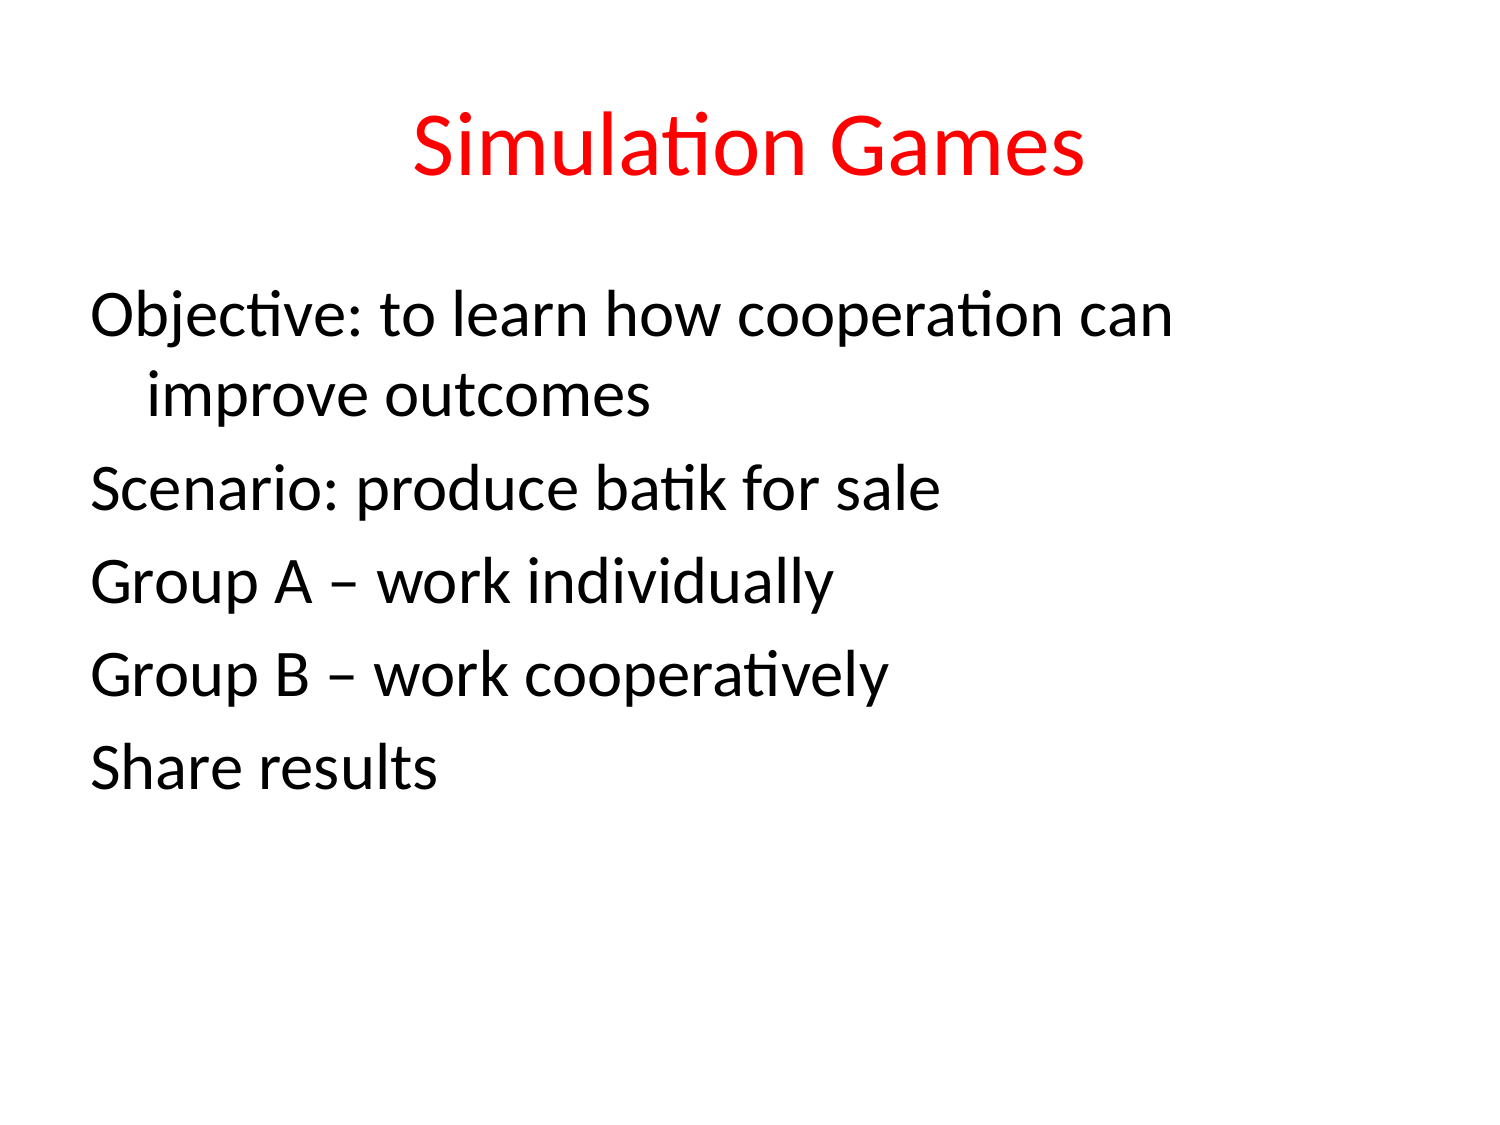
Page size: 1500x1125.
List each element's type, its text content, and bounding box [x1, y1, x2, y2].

title Simulation Games [75, 45, 1425, 233]
list Objective: to learn how cooperation can improve outcomes Scenario: produce batik for sale Group A – work individually Group B – work cooperatively Share results [75, 262, 1425, 1005]
